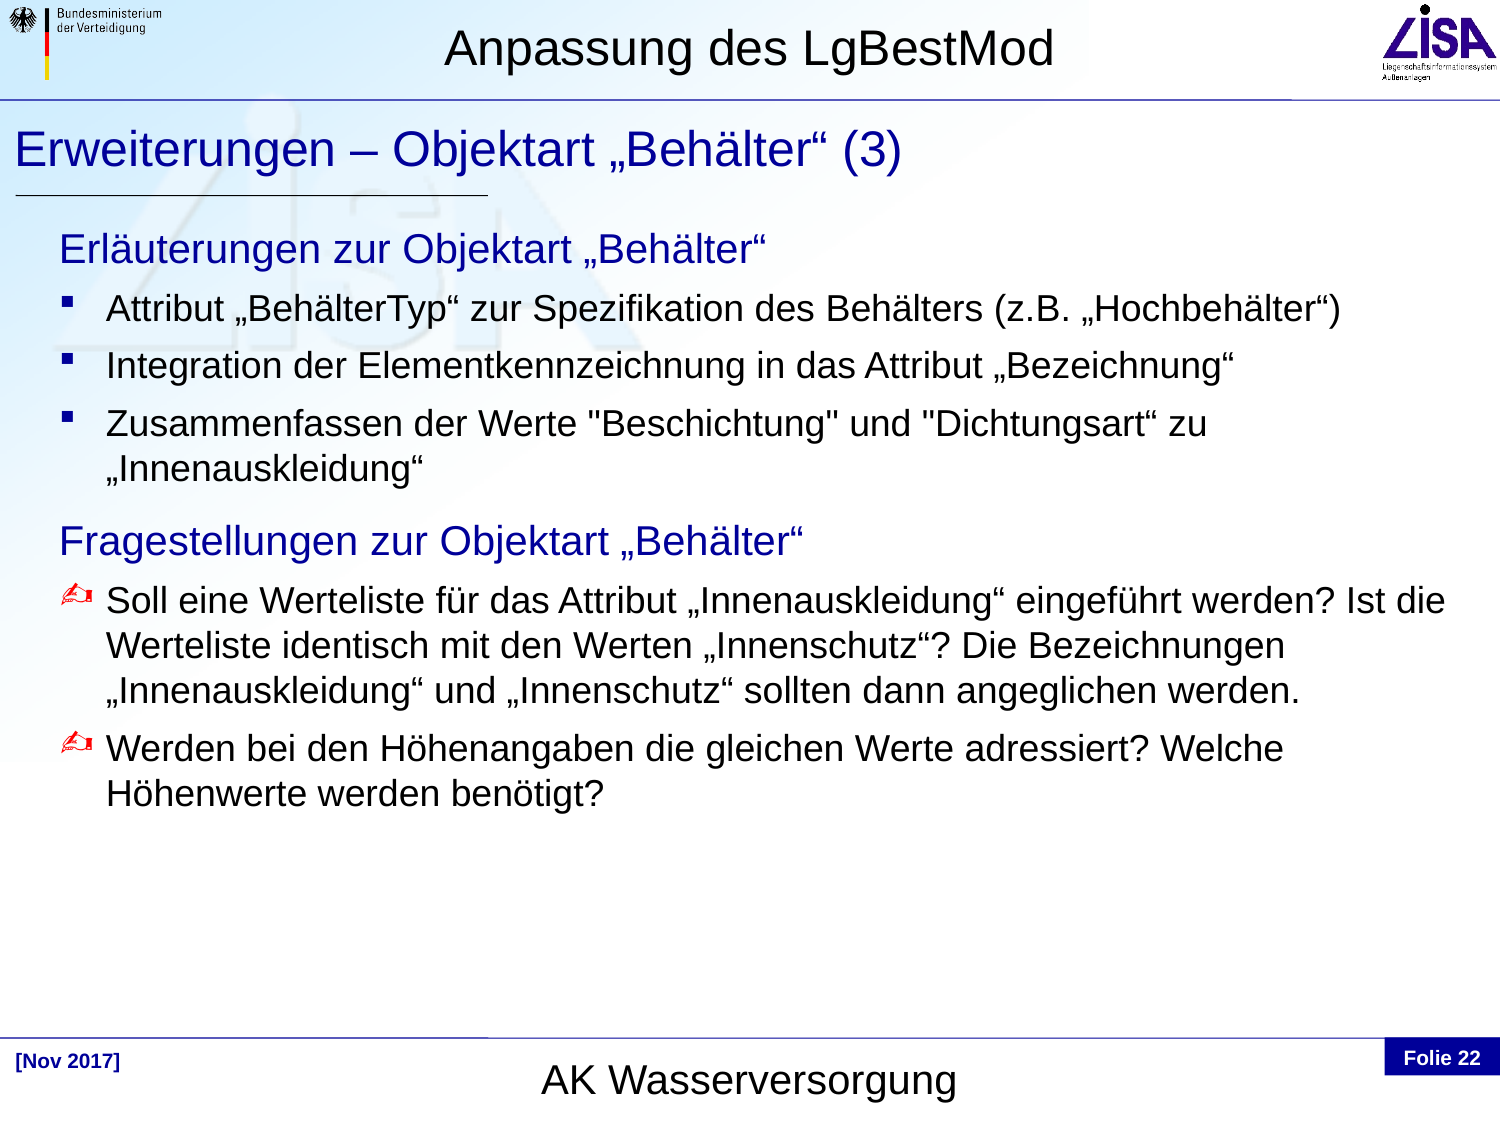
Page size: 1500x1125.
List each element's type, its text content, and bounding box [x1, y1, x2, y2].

picture [0, 101, 1089, 108]
text_box Erläuterungen zur Objektart „Behälter“ Attribut „BehälterTyp“ zur Spezifikation des Behälters (z.B. „Hochbehälter“) Integration der Elementkennzeichnung in das Attribut „Bezeichnung“ Zusammenfassen der Werte "Beschichtung" und "Dichtungsart“ zu „Innenauskleidung“ Fragestellungen zur Objektart „Behälter“ Soll eine Werteliste für das Attribut „Innenauskleidung“ eingeführt werden? Ist die Werteliste identisch mit den Werten „Innenschutz“? Die Bezeichnungen „Innenauskleidung“ und „Innenschutz“ sollten dann angeglichen werden. Werden bei den Höhenangaben die gleichen Werte adressiert? Welche Höhenwerte werden benötigt? [0, 214, 1500, 822]
text_box Erweiterungen – Objektart „Behälter“ (3) [0, 108, 1500, 184]
picture [0, 0, 1089, 99]
picture [0, 184, 1089, 214]
picture [1382, 3, 1497, 83]
